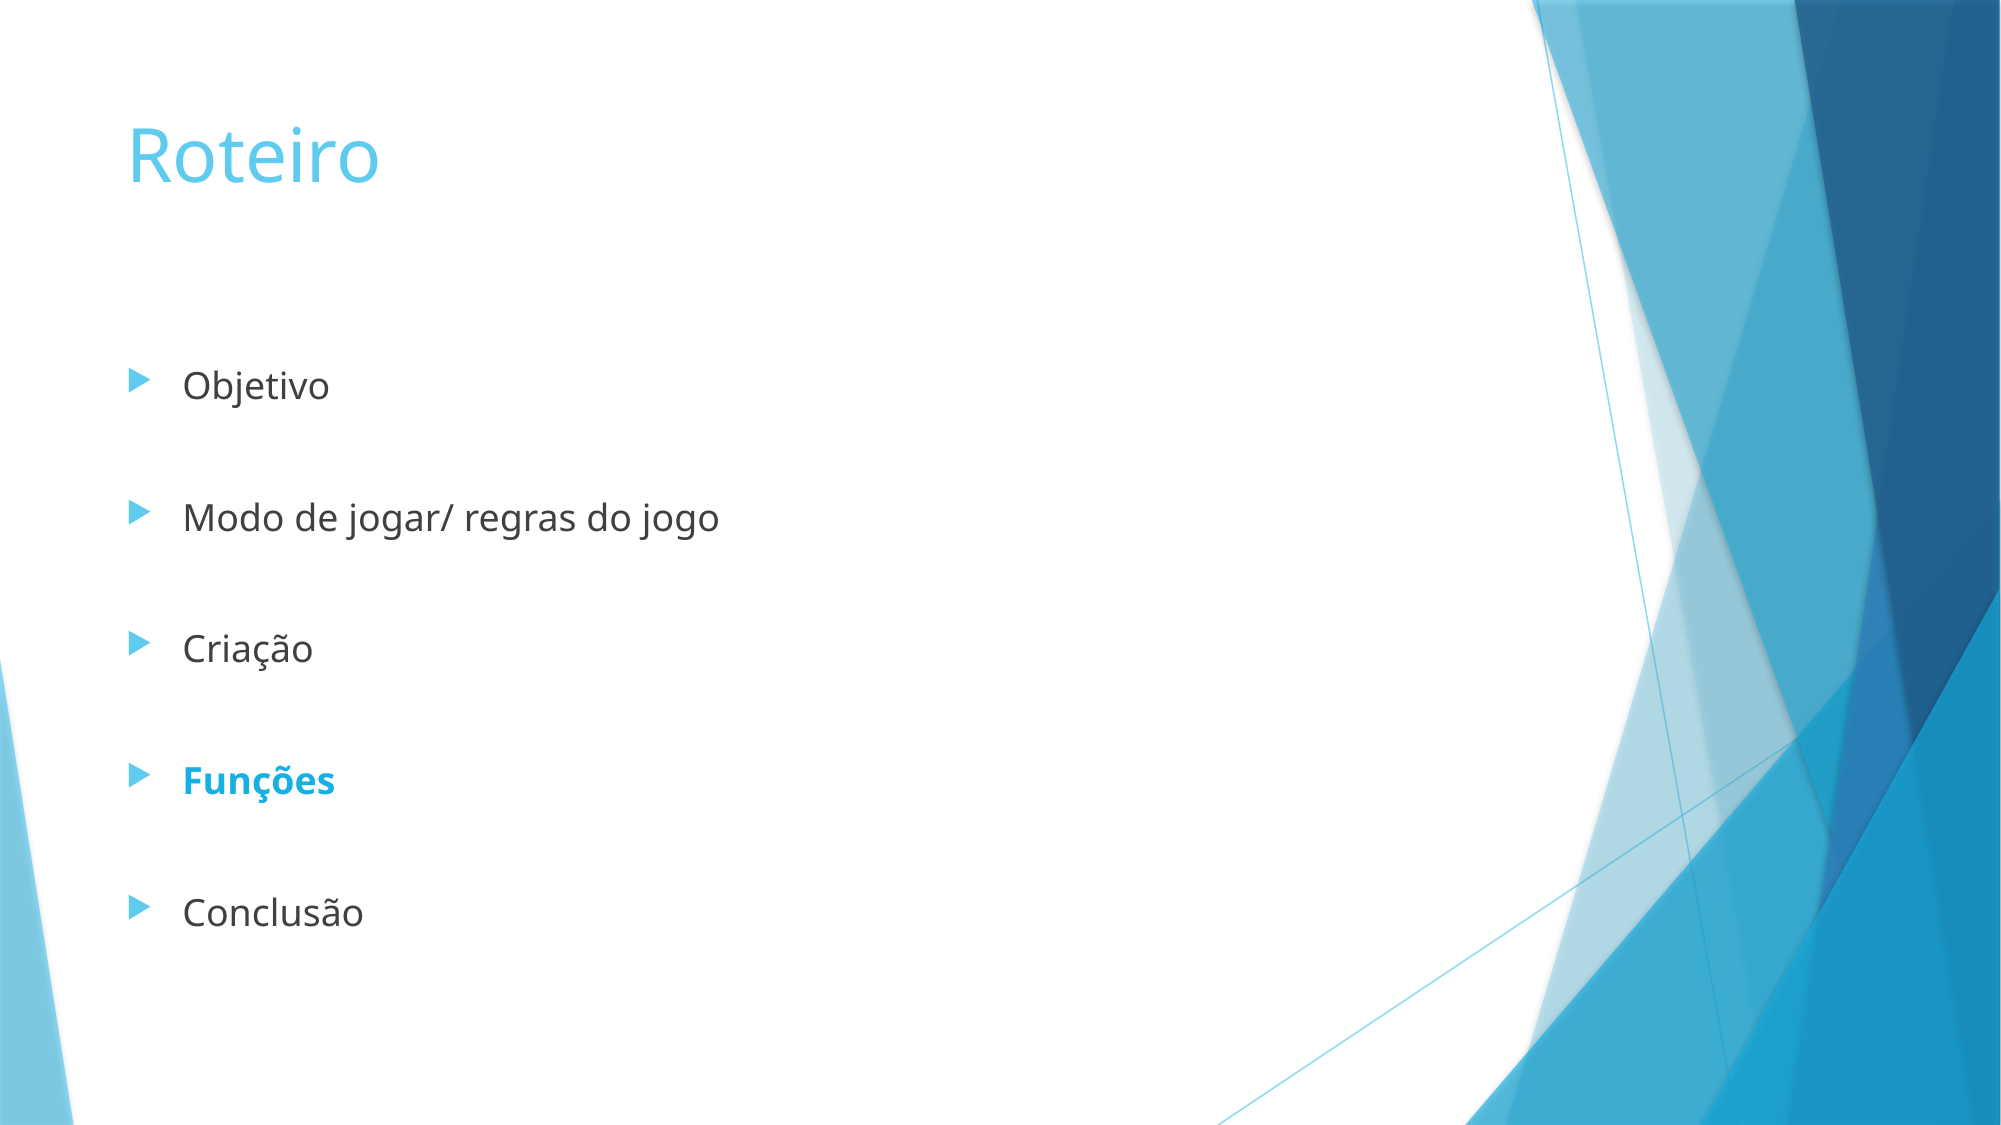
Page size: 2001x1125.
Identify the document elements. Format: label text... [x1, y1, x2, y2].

list Objetivo Modo de jogar/ regras do jogo Criação Funções Conclusão [111, 354, 1522, 992]
title Roteiro [111, 99, 1522, 317]
